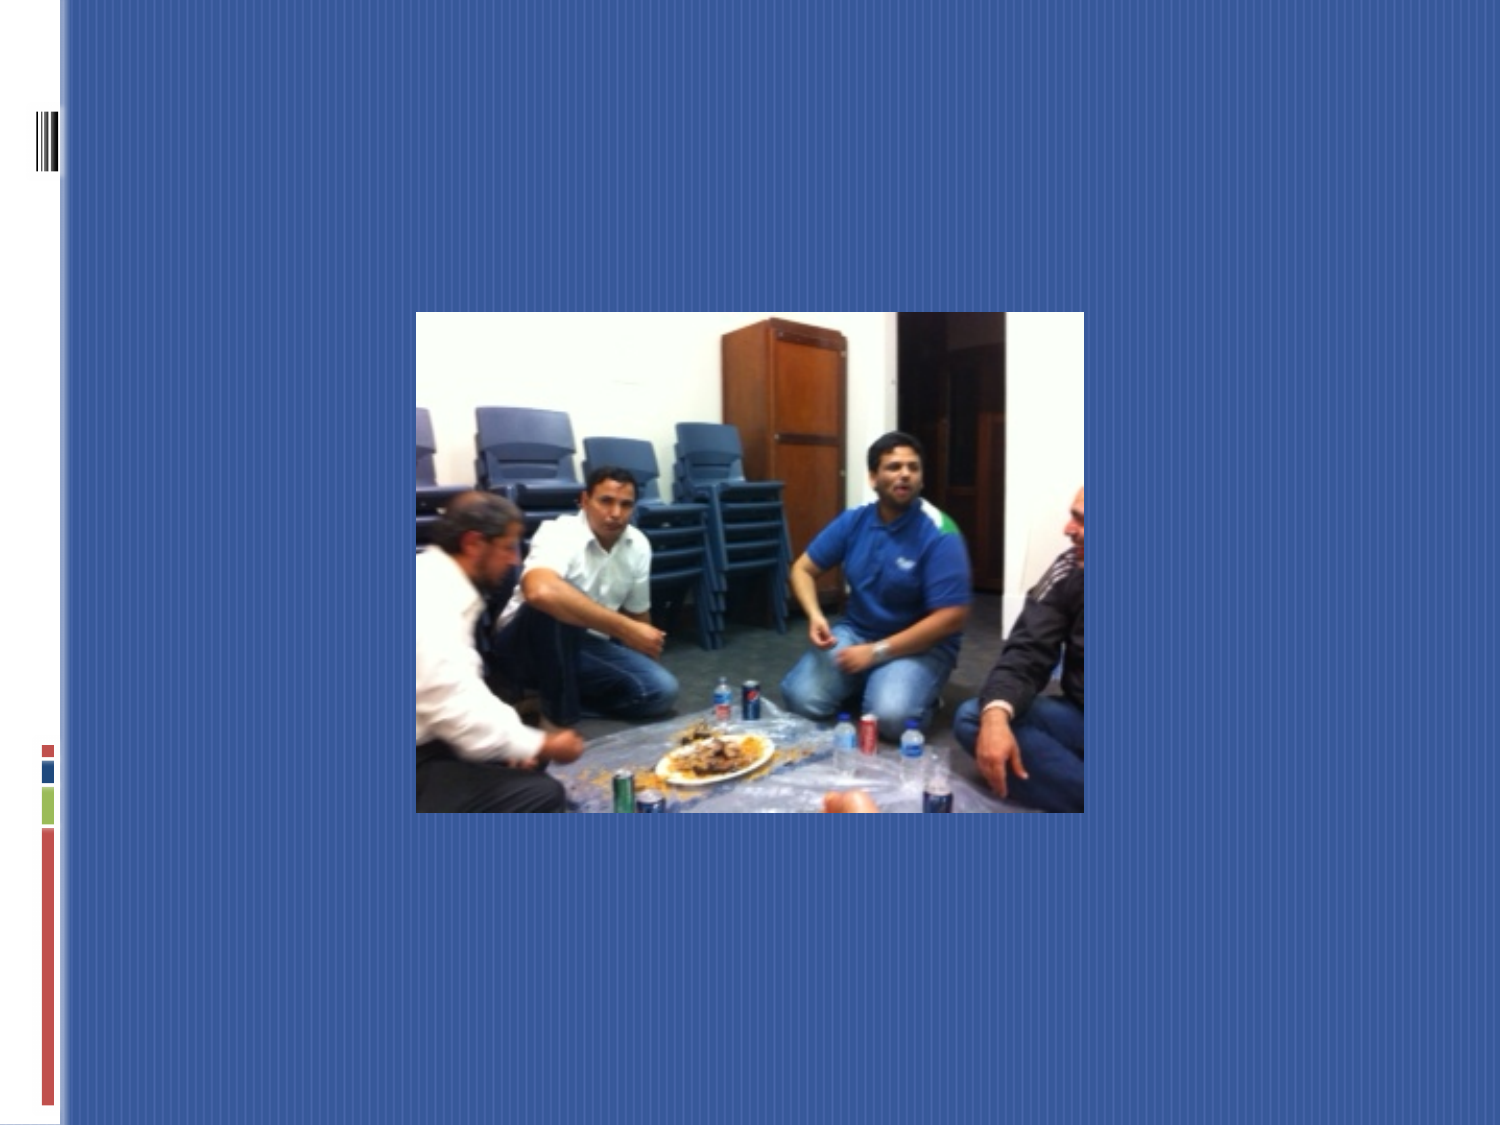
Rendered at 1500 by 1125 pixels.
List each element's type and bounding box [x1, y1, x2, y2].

picture [416, 312, 1084, 813]
